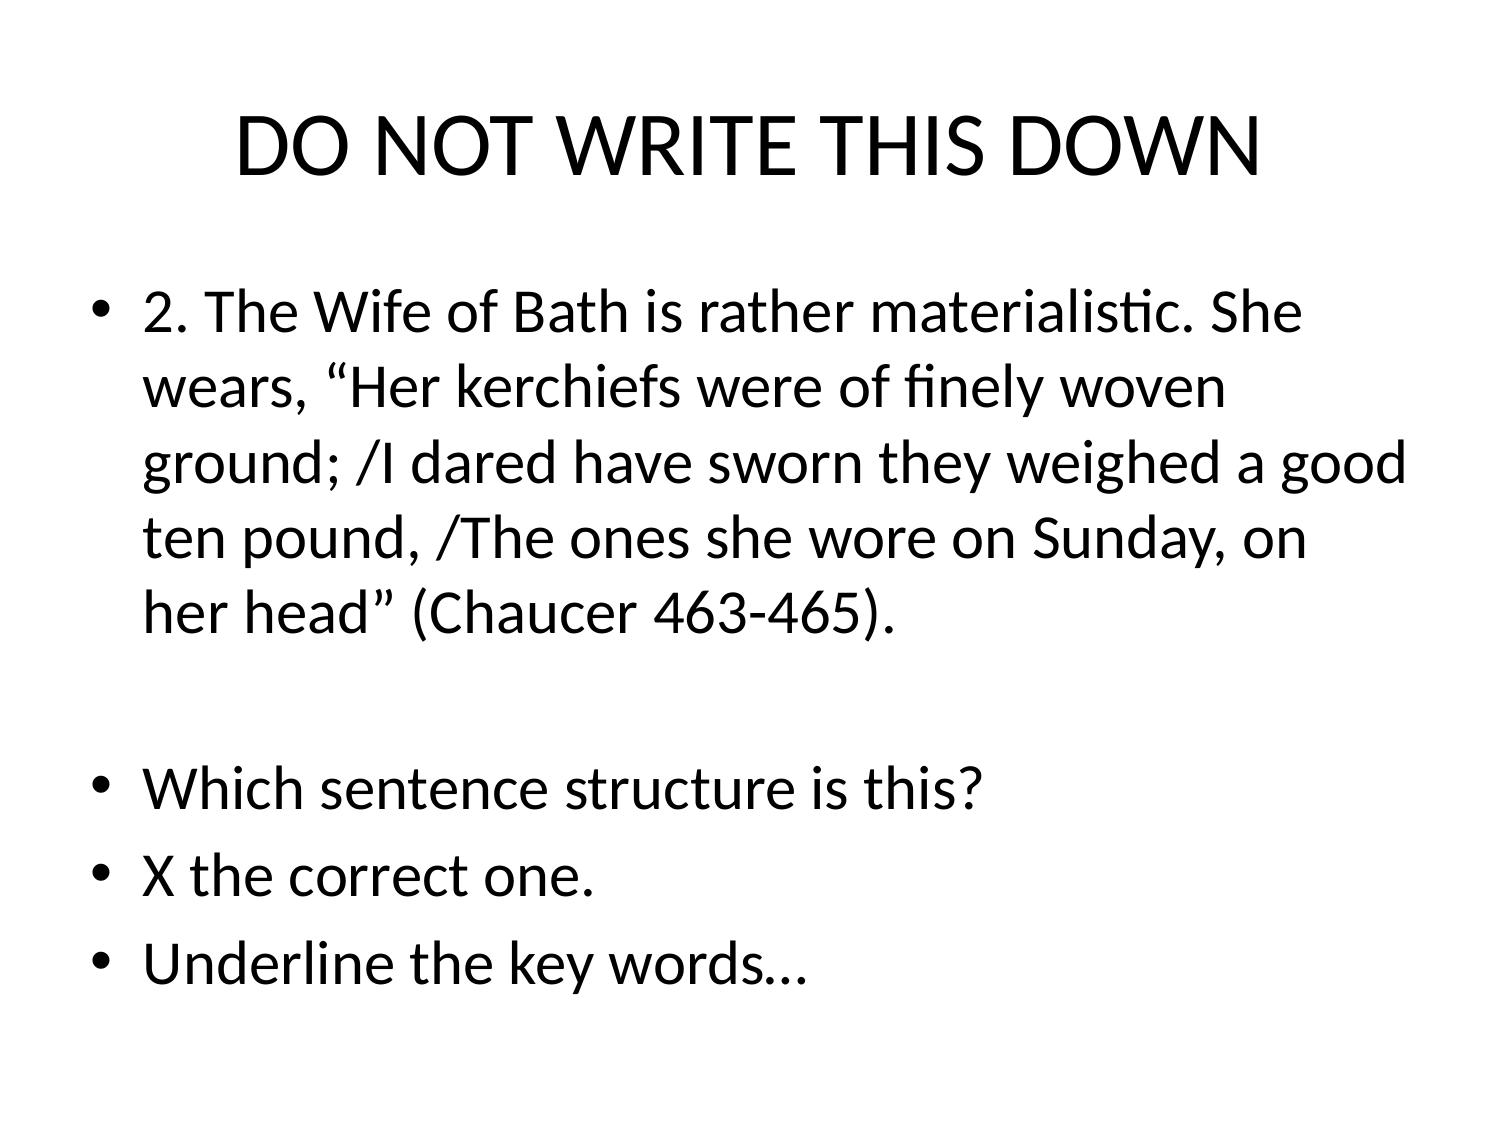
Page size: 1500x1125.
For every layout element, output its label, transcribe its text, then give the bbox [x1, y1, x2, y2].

title DO NOT WRITE THIS DOWN [75, 45, 1425, 233]
list 2. The Wife of Bath is rather materialistic. She wears, “Her kerchiefs were of finely woven ground; /I dared have sworn they weighed a good ten pound, /The ones she wore on Sunday, on her head” (Chaucer 463-465). Which sentence structure is this? X the correct one. Underline the key words… [75, 262, 1425, 1005]
